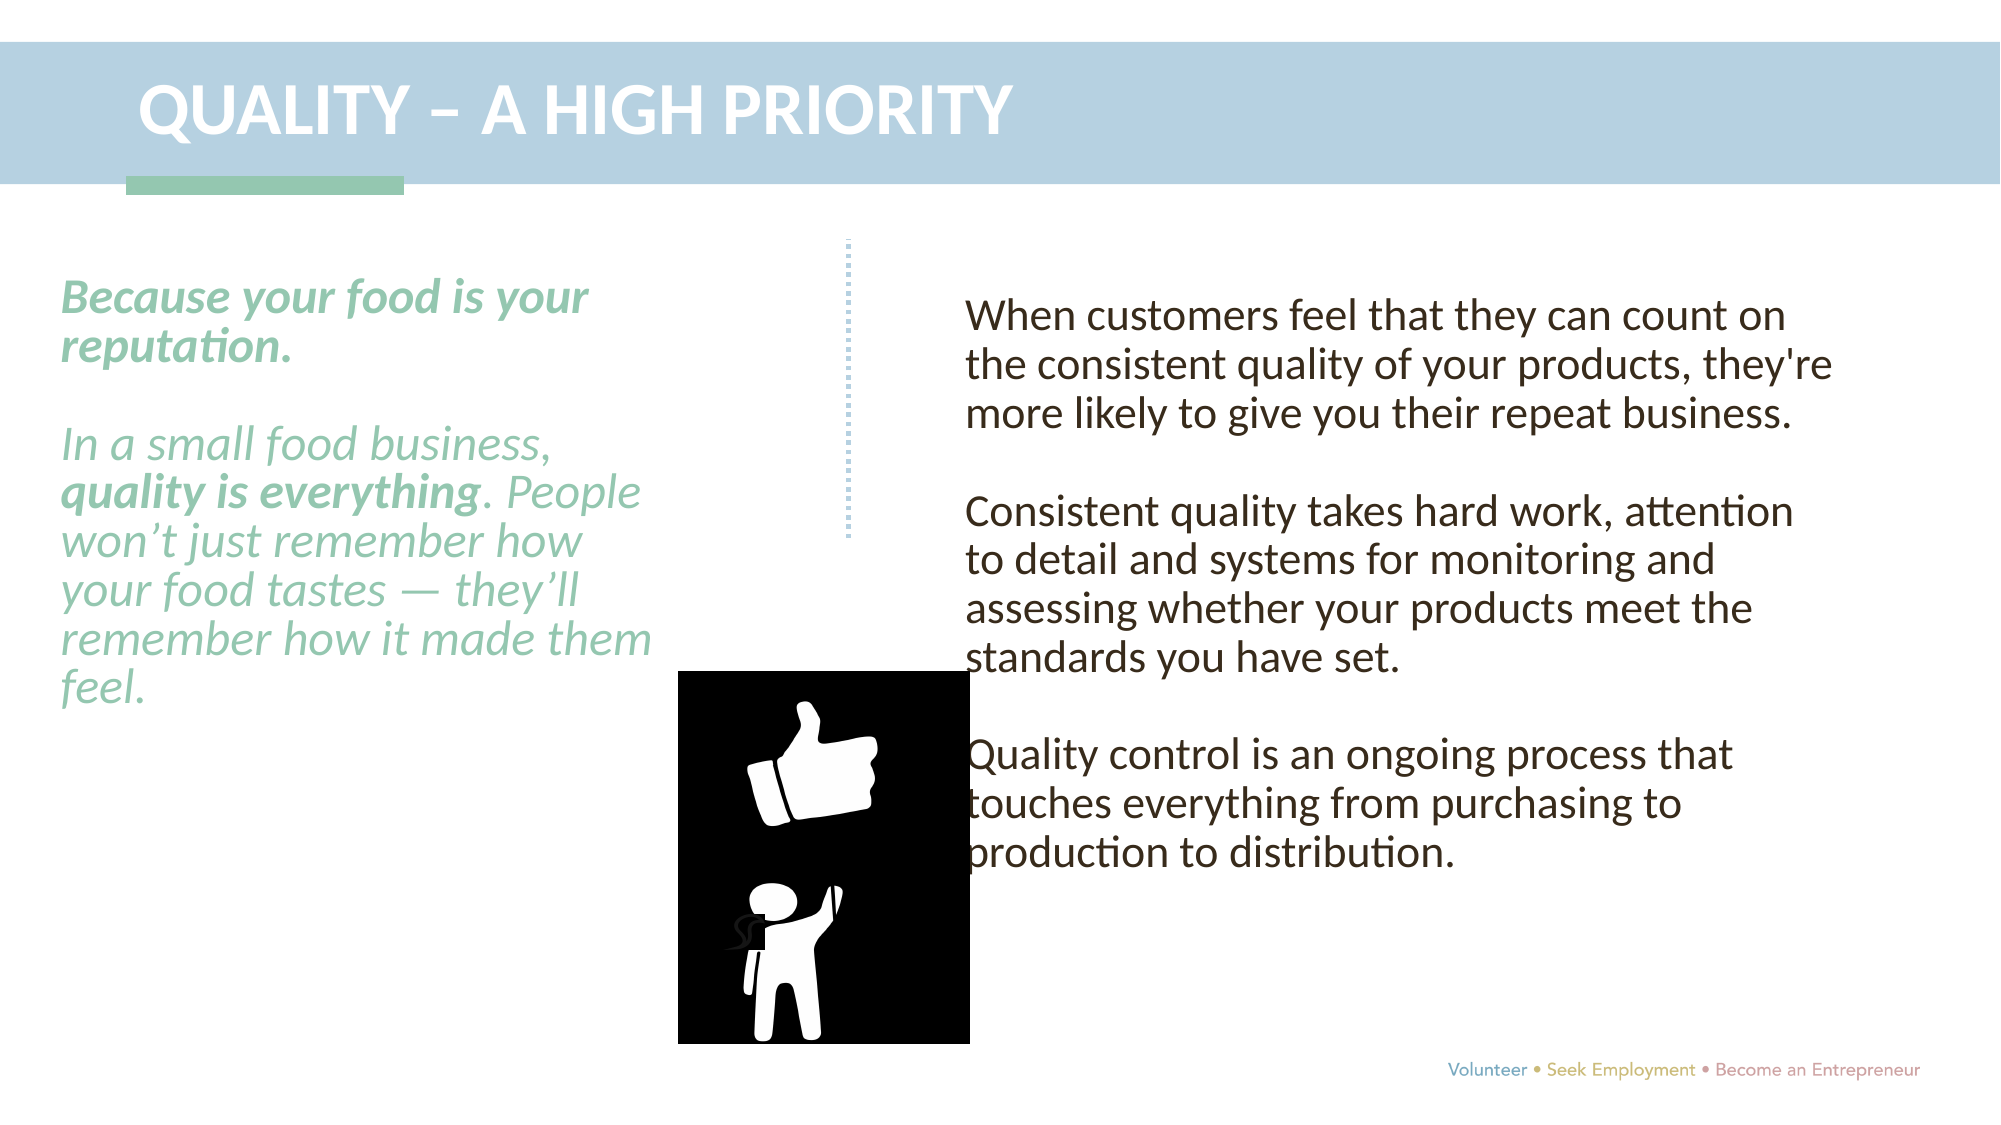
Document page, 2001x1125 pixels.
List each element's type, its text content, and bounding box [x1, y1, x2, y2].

text_box When customers feel that they can count on the consistent quality of your products, they're more likely to give you their repeat business. Consistent quality takes hard work, attention to detail and systems for monitoring and assessing whether your products meet the standards you have set. Quality control is an ongoing process that touches everything from purchasing to production to distribution. [949, 283, 1856, 934]
list QUALITY – A HIGH PRIORITY [123, 51, 1913, 170]
text_box Because your food is your reputation. In a small food business, quality is everything. People won’t just remember how your food tastes — they’ll remember how it made them feel. [45, 267, 698, 657]
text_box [678, 671, 970, 1044]
picture [1418, 1046, 1971, 1103]
